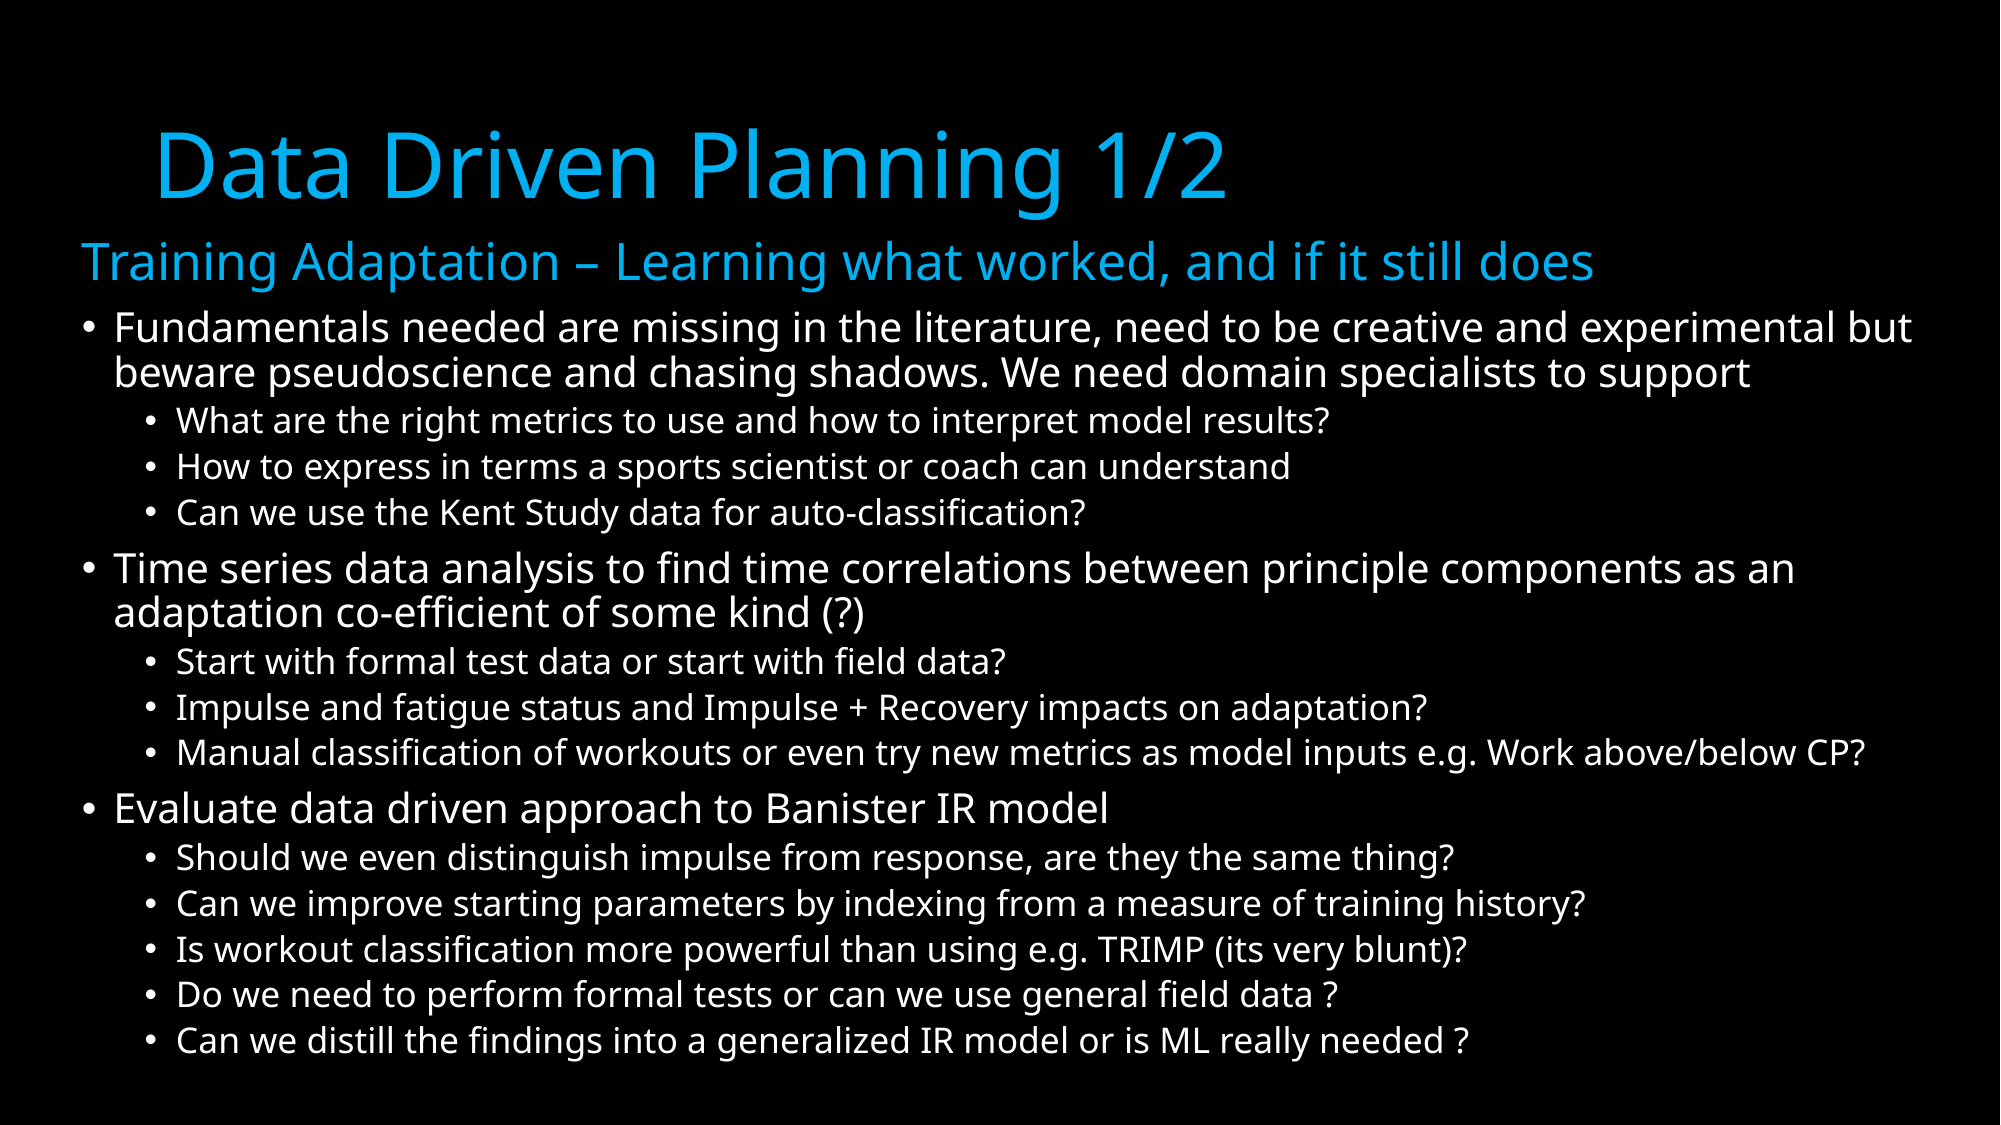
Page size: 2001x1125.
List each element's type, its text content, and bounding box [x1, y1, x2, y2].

title Data Driven Planning 1/2 [137, 59, 1863, 228]
list Training Adaptation – Learning what worked, and if it still does Fundamentals needed are missing in the literature, need to be creative and experimental but beware pseudoscience and chasing shadows. We need domain specialists to support What are the right metrics to use and how to interpret model results? How to express in terms a sports scientist or coach can understand Can we use the Kent Study data for auto-classification? Time series data analysis to find time correlations between principle components as an adaptation co-efficient of some kind (?) Start with formal test data or start with field data? Impulse and fatigue status and Impulse + Recovery impacts on adaptation? Manual classification of workouts or even try new metrics as model inputs e.g. Work above/below CP? Evaluate data driven approach to Banister IR model Should we even distinguish impulse from response, are they the same thing? Can we improve starting parameters by indexing from a measure of training history? Is workout classification more powerful than using e.g. TRIMP (its very blunt)? Do we need to perform formal tests or can we use general field data ? Can we distill the findings into a generalized IR model or is ML really needed ? [66, 228, 2000, 1076]
